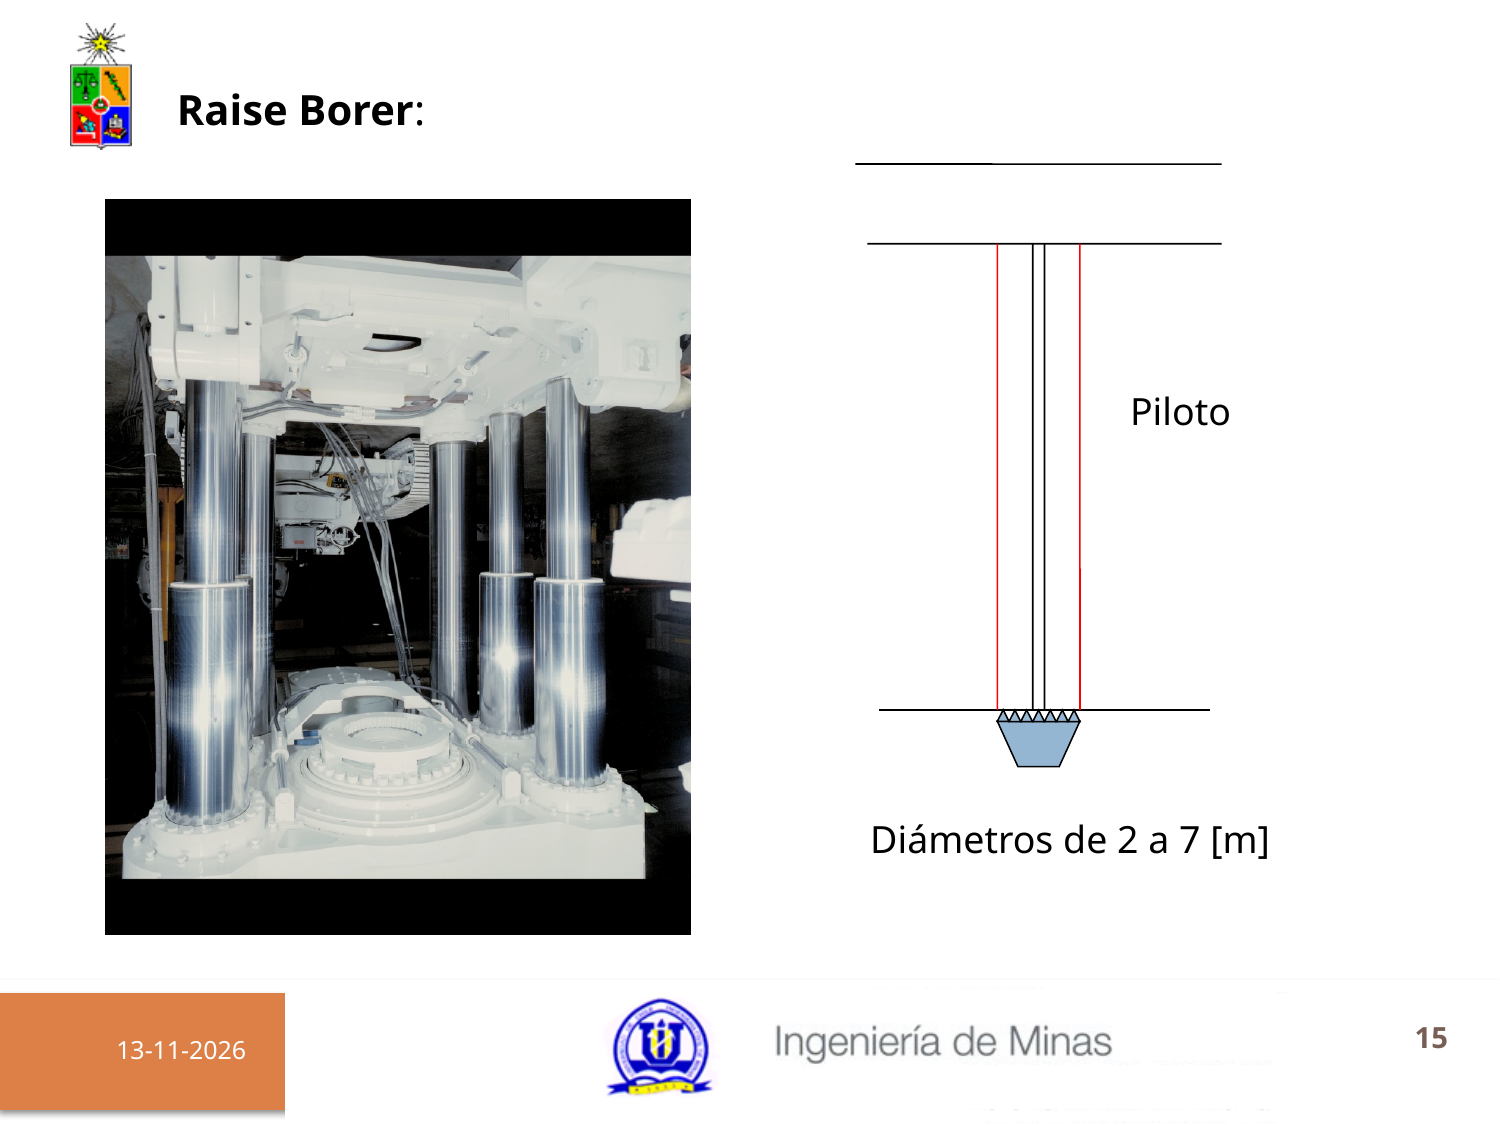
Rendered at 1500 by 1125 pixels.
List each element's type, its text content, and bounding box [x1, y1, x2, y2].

picture [285, 980, 1500, 1125]
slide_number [12, 995, 279, 1108]
text_box Raise Borer: [140, 81, 914, 457]
text_box Diámetros de 2 a 7 [m] [855, 808, 1328, 869]
picture [105, 198, 691, 935]
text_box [855, 163, 1281, 767]
picture [69, 23, 132, 151]
